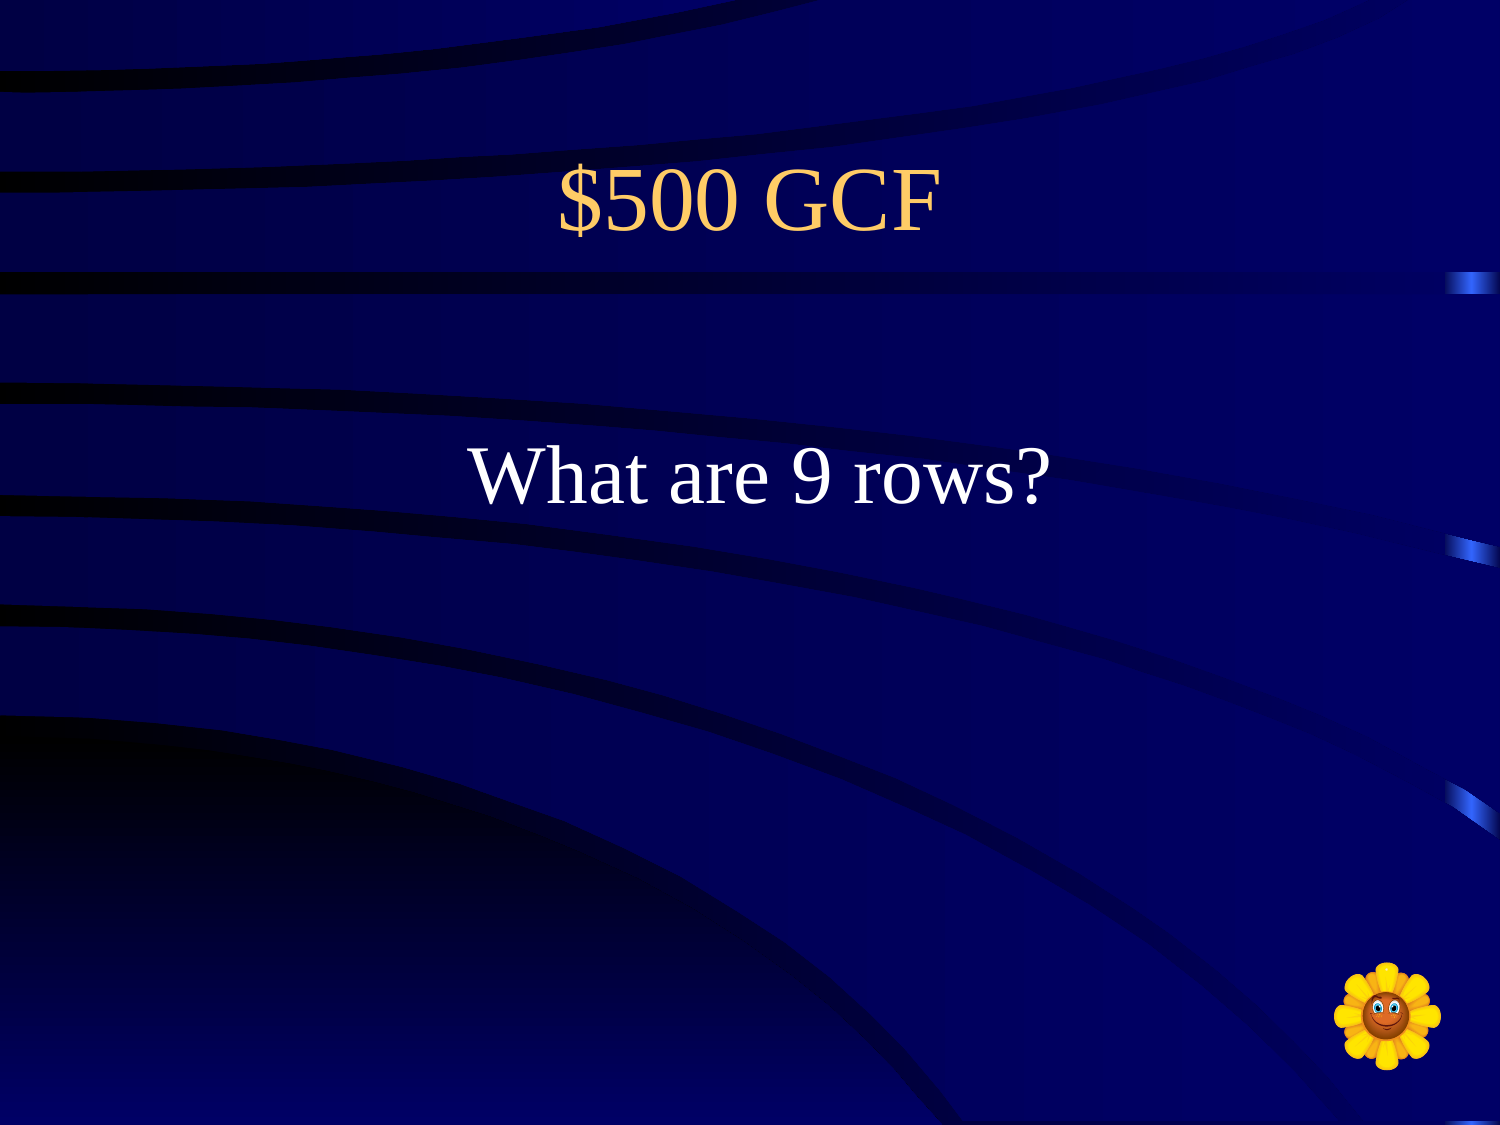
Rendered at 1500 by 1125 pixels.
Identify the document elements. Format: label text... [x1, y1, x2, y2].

text_box What are 9 rows? [453, 412, 1069, 528]
picture [1333, 962, 1442, 1071]
title $500 GCF [112, 99, 1388, 288]
